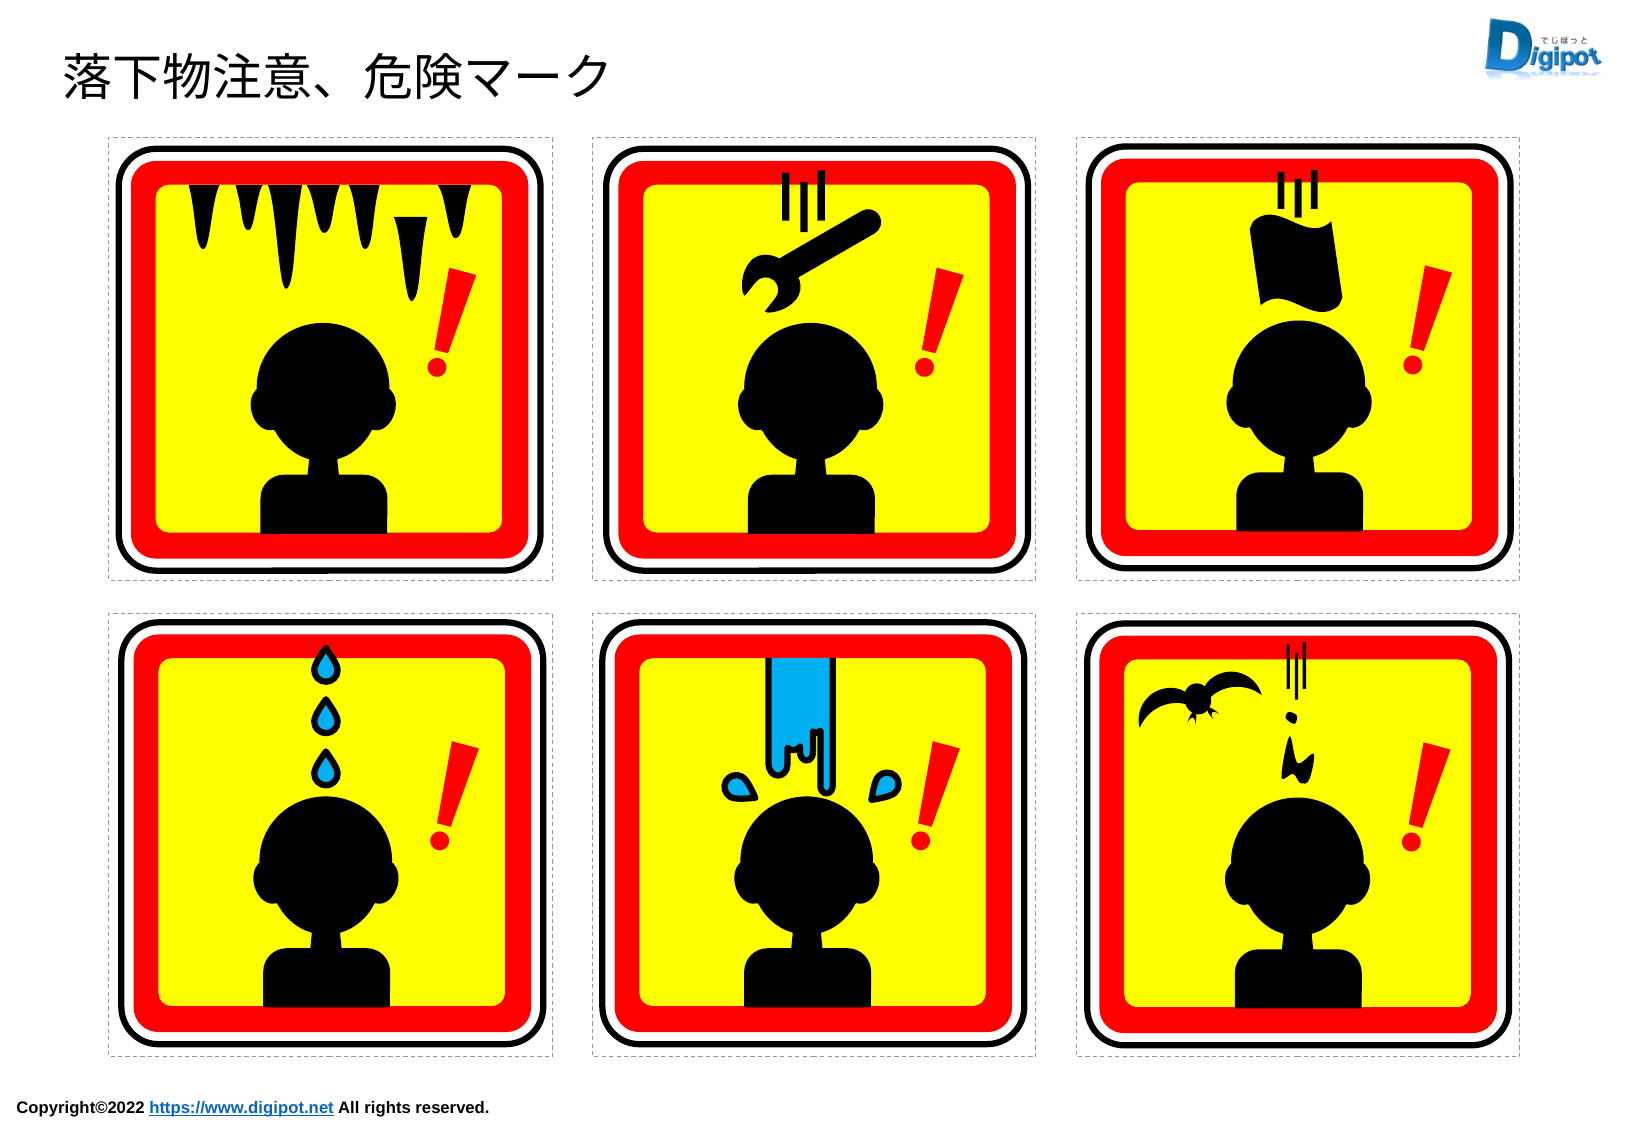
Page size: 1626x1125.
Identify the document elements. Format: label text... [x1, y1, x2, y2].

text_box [1087, 623, 1510, 1046]
picture [1485, 18, 1602, 82]
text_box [1088, 146, 1511, 569]
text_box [118, 148, 541, 571]
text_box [606, 148, 1029, 571]
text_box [602, 622, 1025, 1045]
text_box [121, 622, 544, 1045]
text_box 落下物注意、危険マーク [48, 38, 628, 113]
